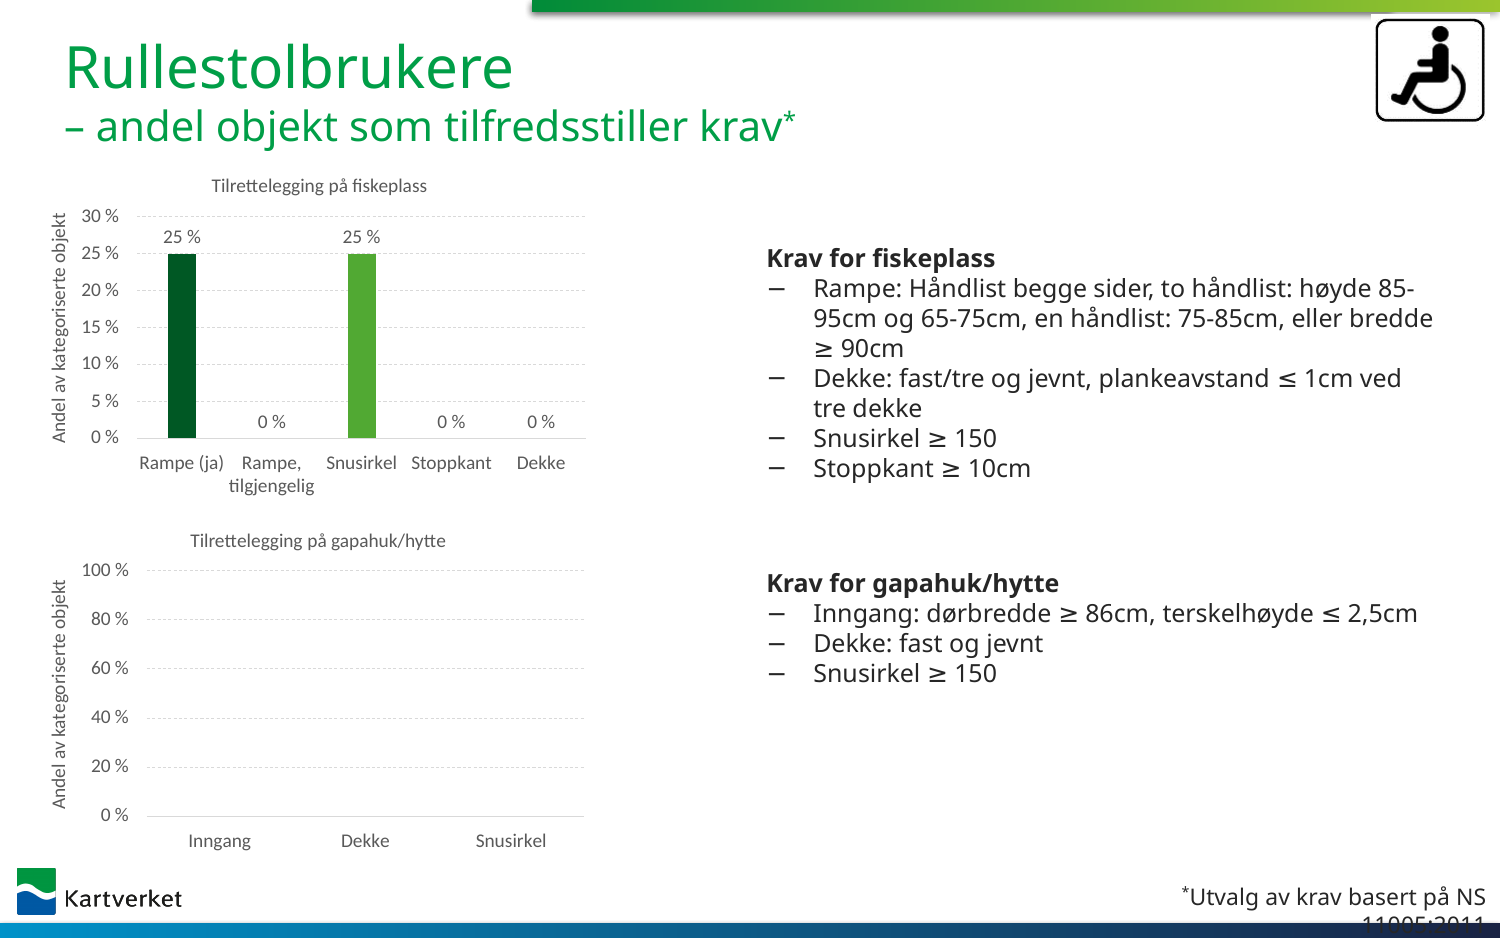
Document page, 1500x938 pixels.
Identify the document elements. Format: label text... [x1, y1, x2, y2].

text_box *Utvalg av krav basert på NS 11005:2011 [1068, 873, 1500, 938]
picture [1371, 13, 1491, 127]
text_box Rullestolbrukere – andel objekt som tilfredsstiller krav* [49, 29, 1431, 158]
picture [41, 166, 598, 505]
text_box Krav for fiskeplass Rampe: Håndlist begge sider, to håndlist: høyde 85-95cm og 65-75cm, en håndlist: 75-85cm, eller bredde ≥ 90cm Dekke: fast/tre og jevnt, plankeavstand ≤ 1cm ved tre dekke Snusirkel ≥ 150 Stoppkant ≥ 10cm [751, 235, 1452, 490]
picture [41, 520, 596, 859]
text_box Krav for gapahuk/hytte Inngang: dørbredde ≥ 86cm, terskelhøyde ≤ 2,5cm Dekke: fast og jevnt Snusirkel ≥ 150 [751, 560, 1452, 695]
